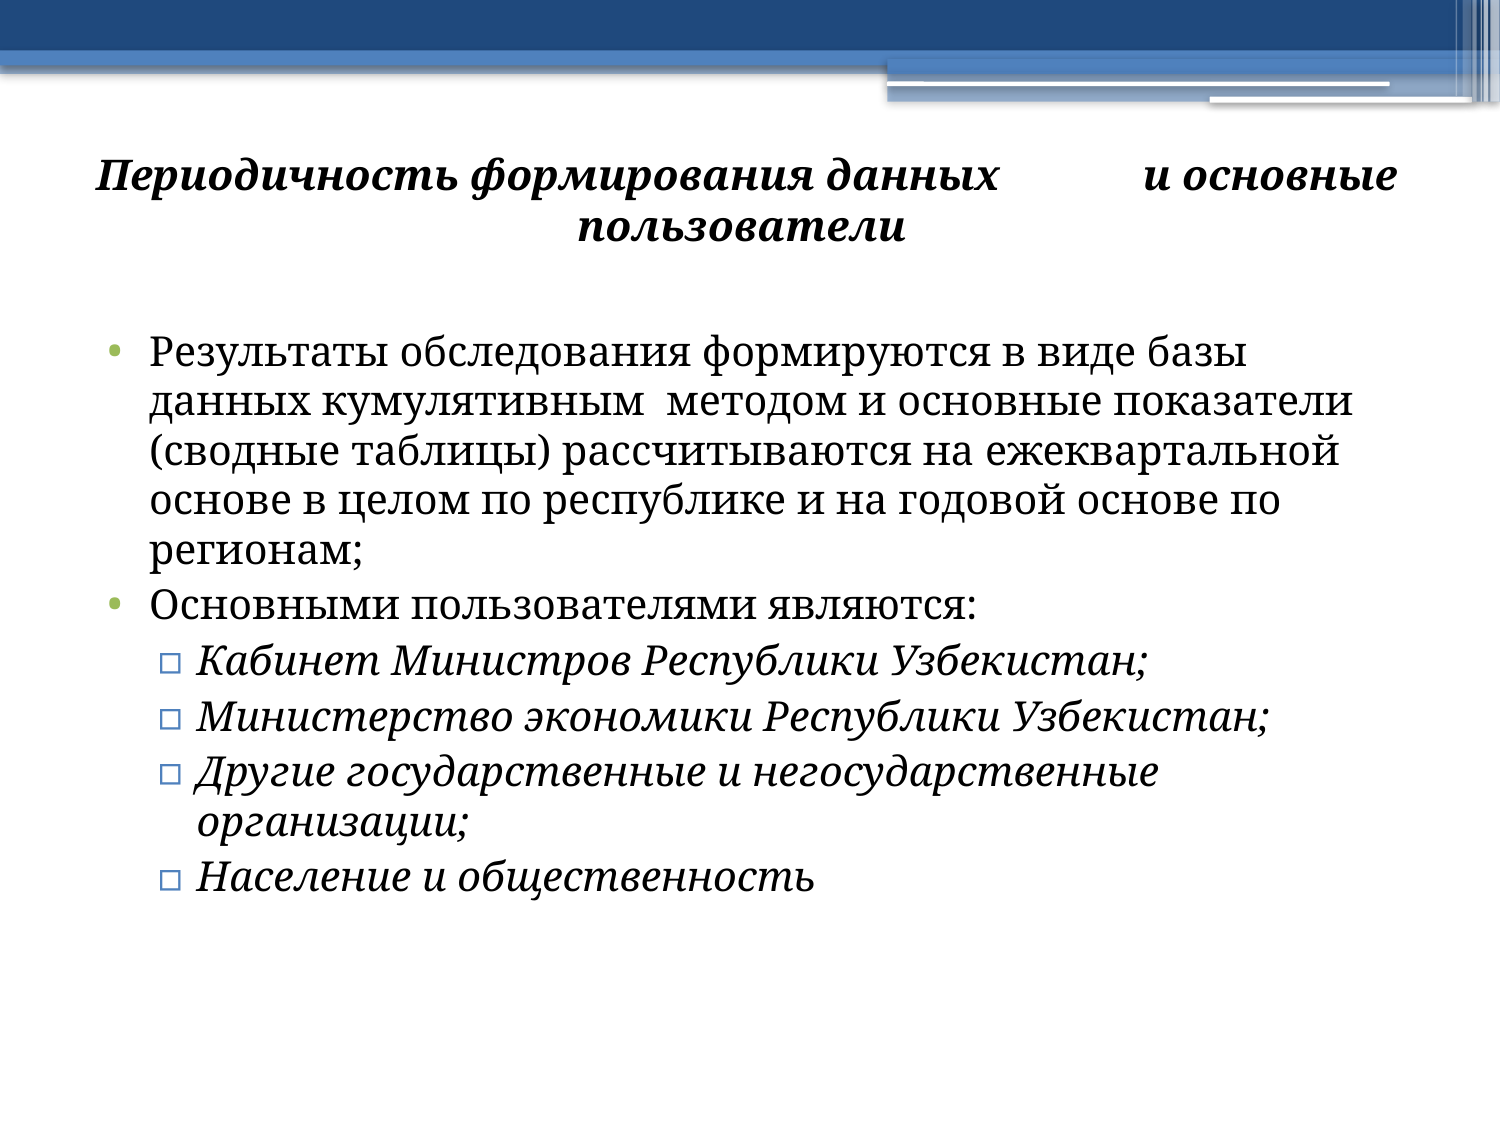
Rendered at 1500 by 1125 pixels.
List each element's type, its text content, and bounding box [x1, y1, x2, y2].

title Периодичность формирования данных и основные пользователи [58, 140, 1425, 258]
list Результаты обследования формируются в виде базы данных кумулятивным методом и основные показатели (сводные таблицы) рассчитываются на ежеквартальной основе в целом по республике и на годовой основе по регионам; Основными пользователями являются: Кабинет Министров Республики Узбекистан; Министерство экономики Республики Узбекистан; Другие государственные и негосударственные организации; Население и общественность [75, 317, 1425, 914]
